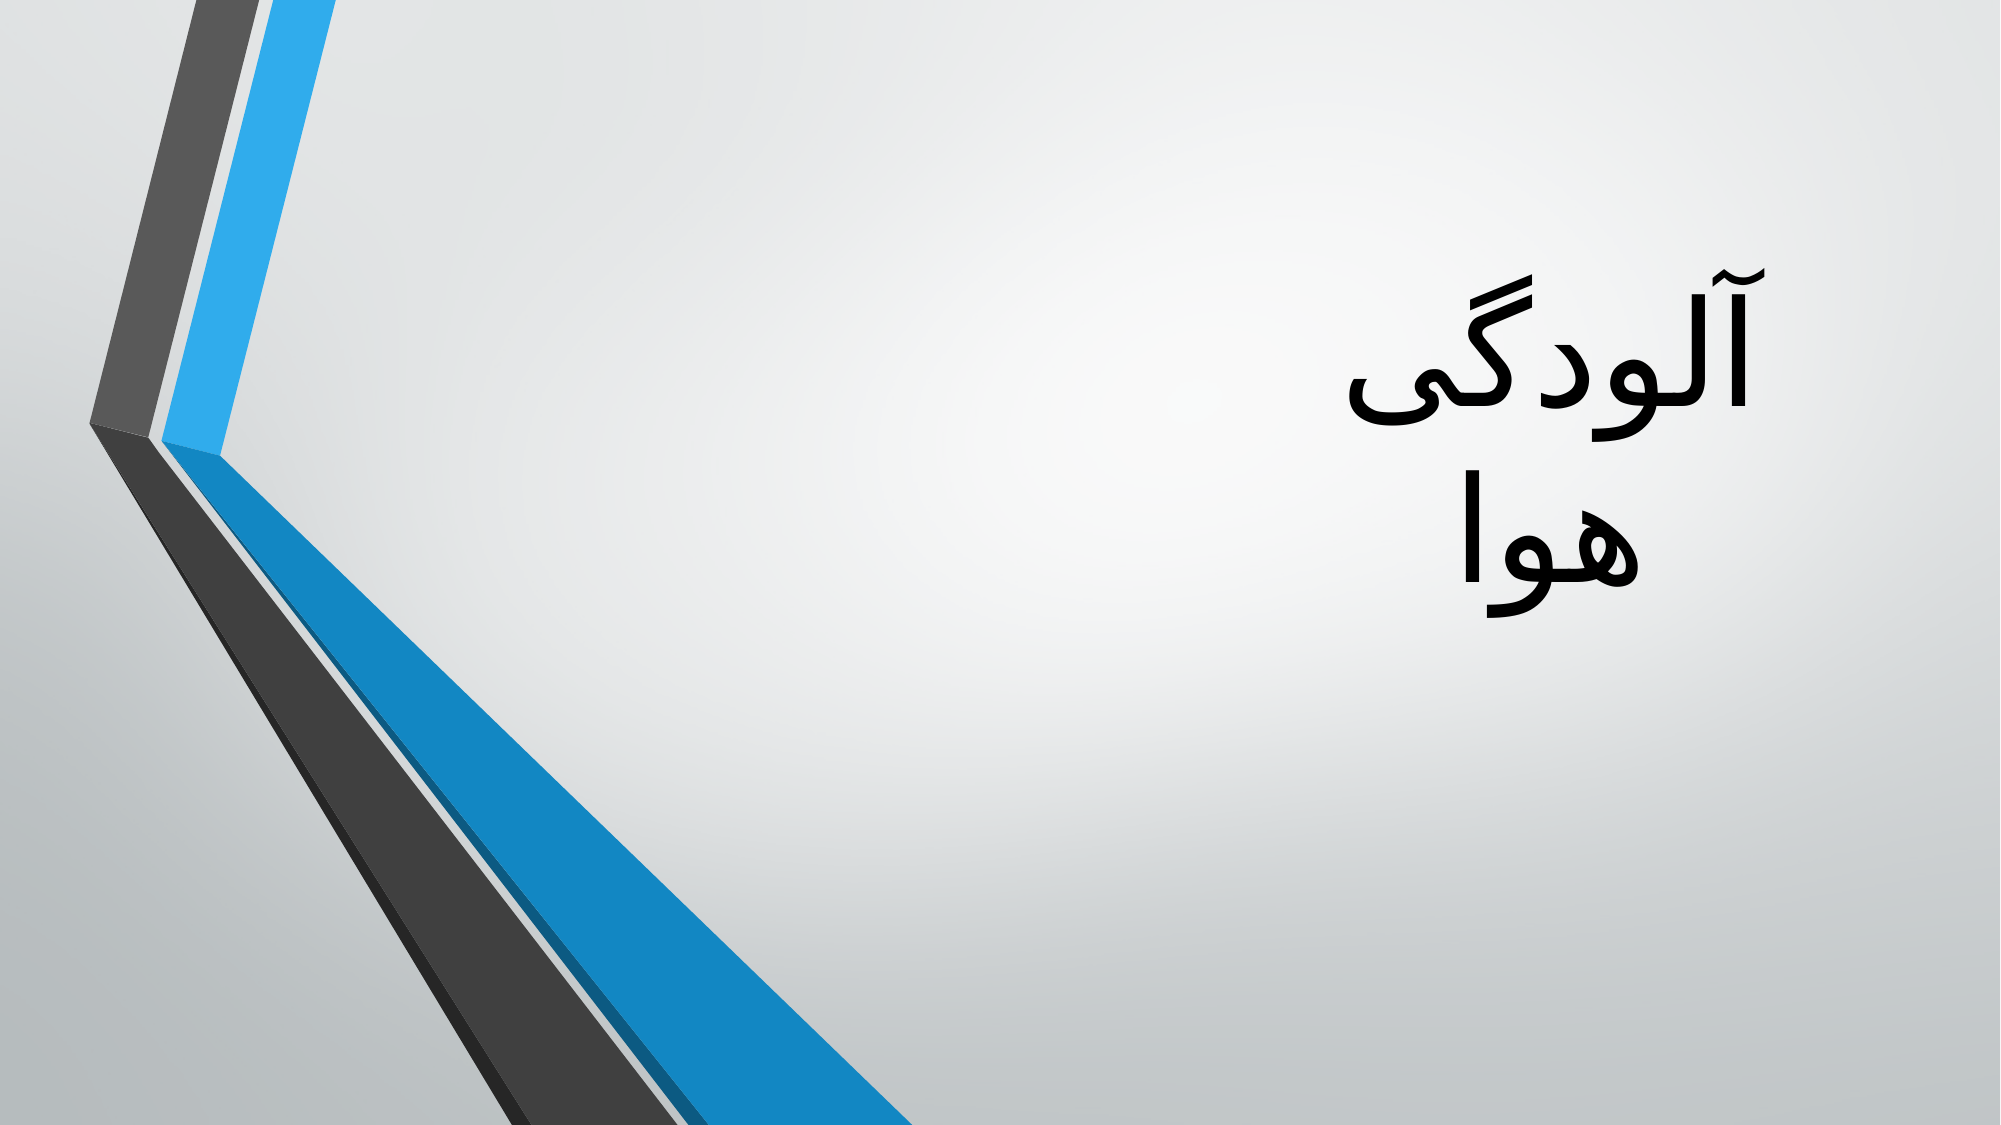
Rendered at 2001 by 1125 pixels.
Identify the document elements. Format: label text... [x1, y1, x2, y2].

title آلودگی هوا [1238, 249, 1862, 620]
